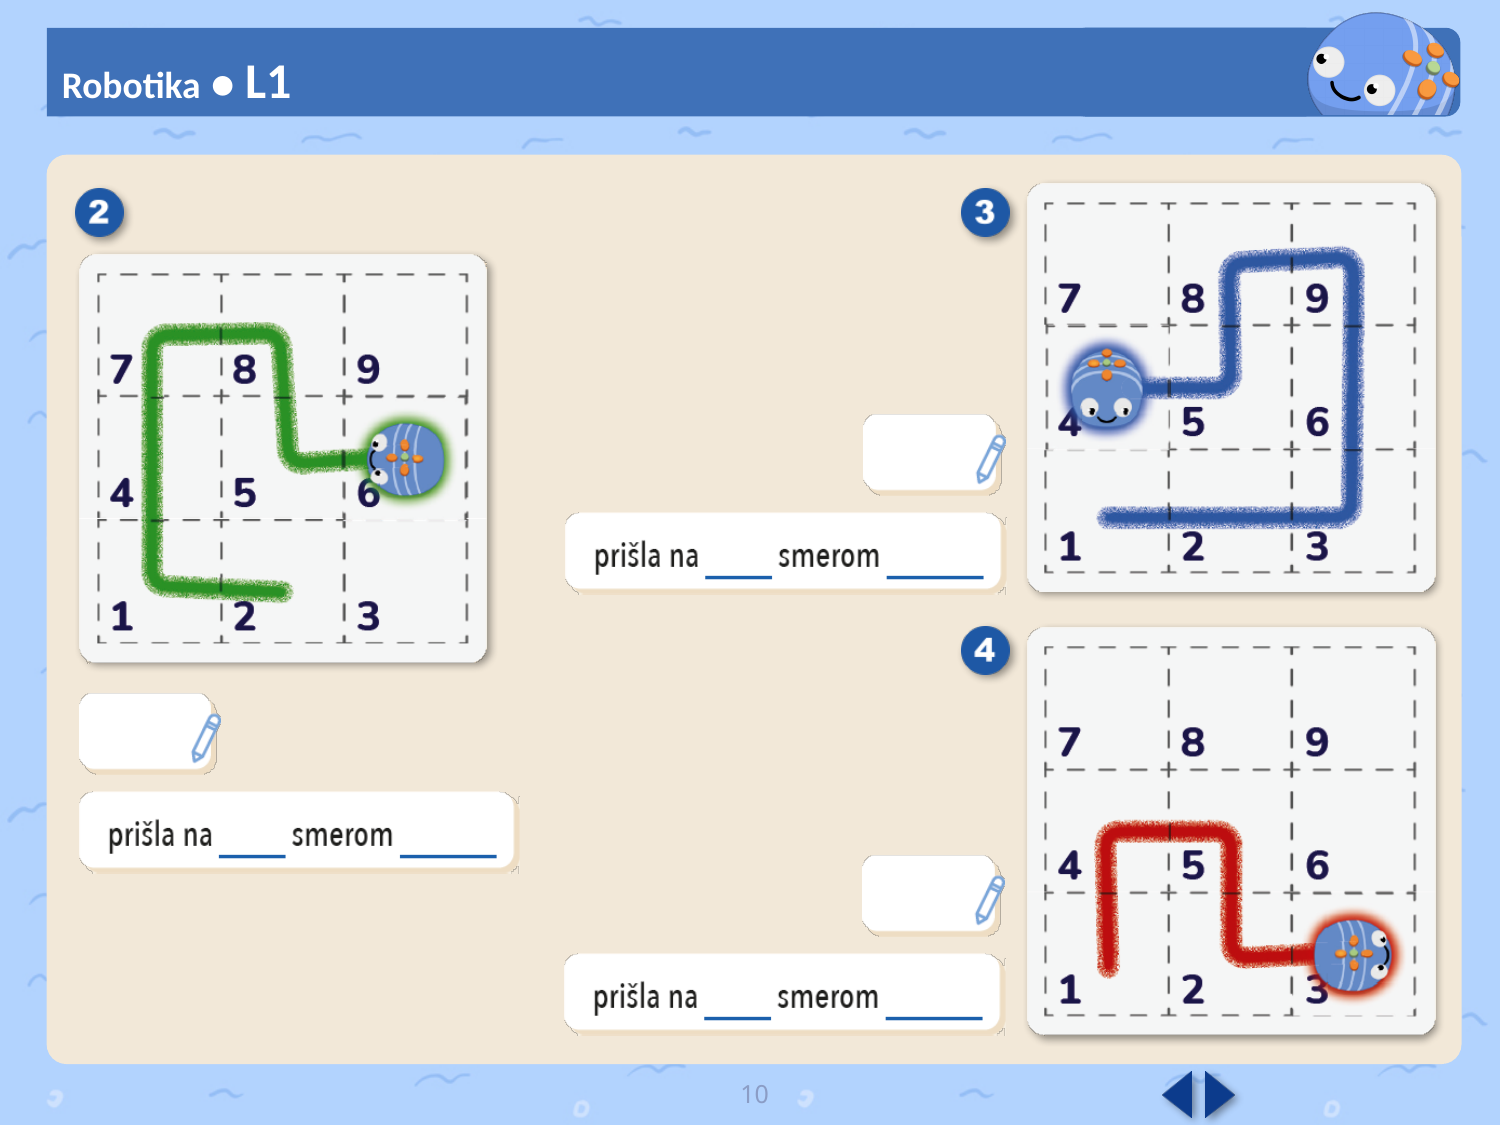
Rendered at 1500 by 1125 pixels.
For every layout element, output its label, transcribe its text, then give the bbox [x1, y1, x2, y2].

picture [862, 854, 1005, 937]
picture [74, 188, 124, 237]
slide_number 10 [718, 1065, 792, 1125]
title Robotika ● L1 [46, 27, 1307, 117]
text_box [45, 153, 1463, 1066]
picture [565, 512, 1007, 595]
picture [961, 188, 1010, 237]
picture [863, 413, 1006, 496]
picture [78, 692, 221, 775]
picture [0, 0, 1500, 1125]
picture [564, 953, 1006, 1036]
picture [961, 626, 1010, 675]
picture [78, 791, 520, 874]
picture [1027, 627, 1436, 1036]
picture [78, 254, 487, 664]
picture [1027, 183, 1436, 592]
